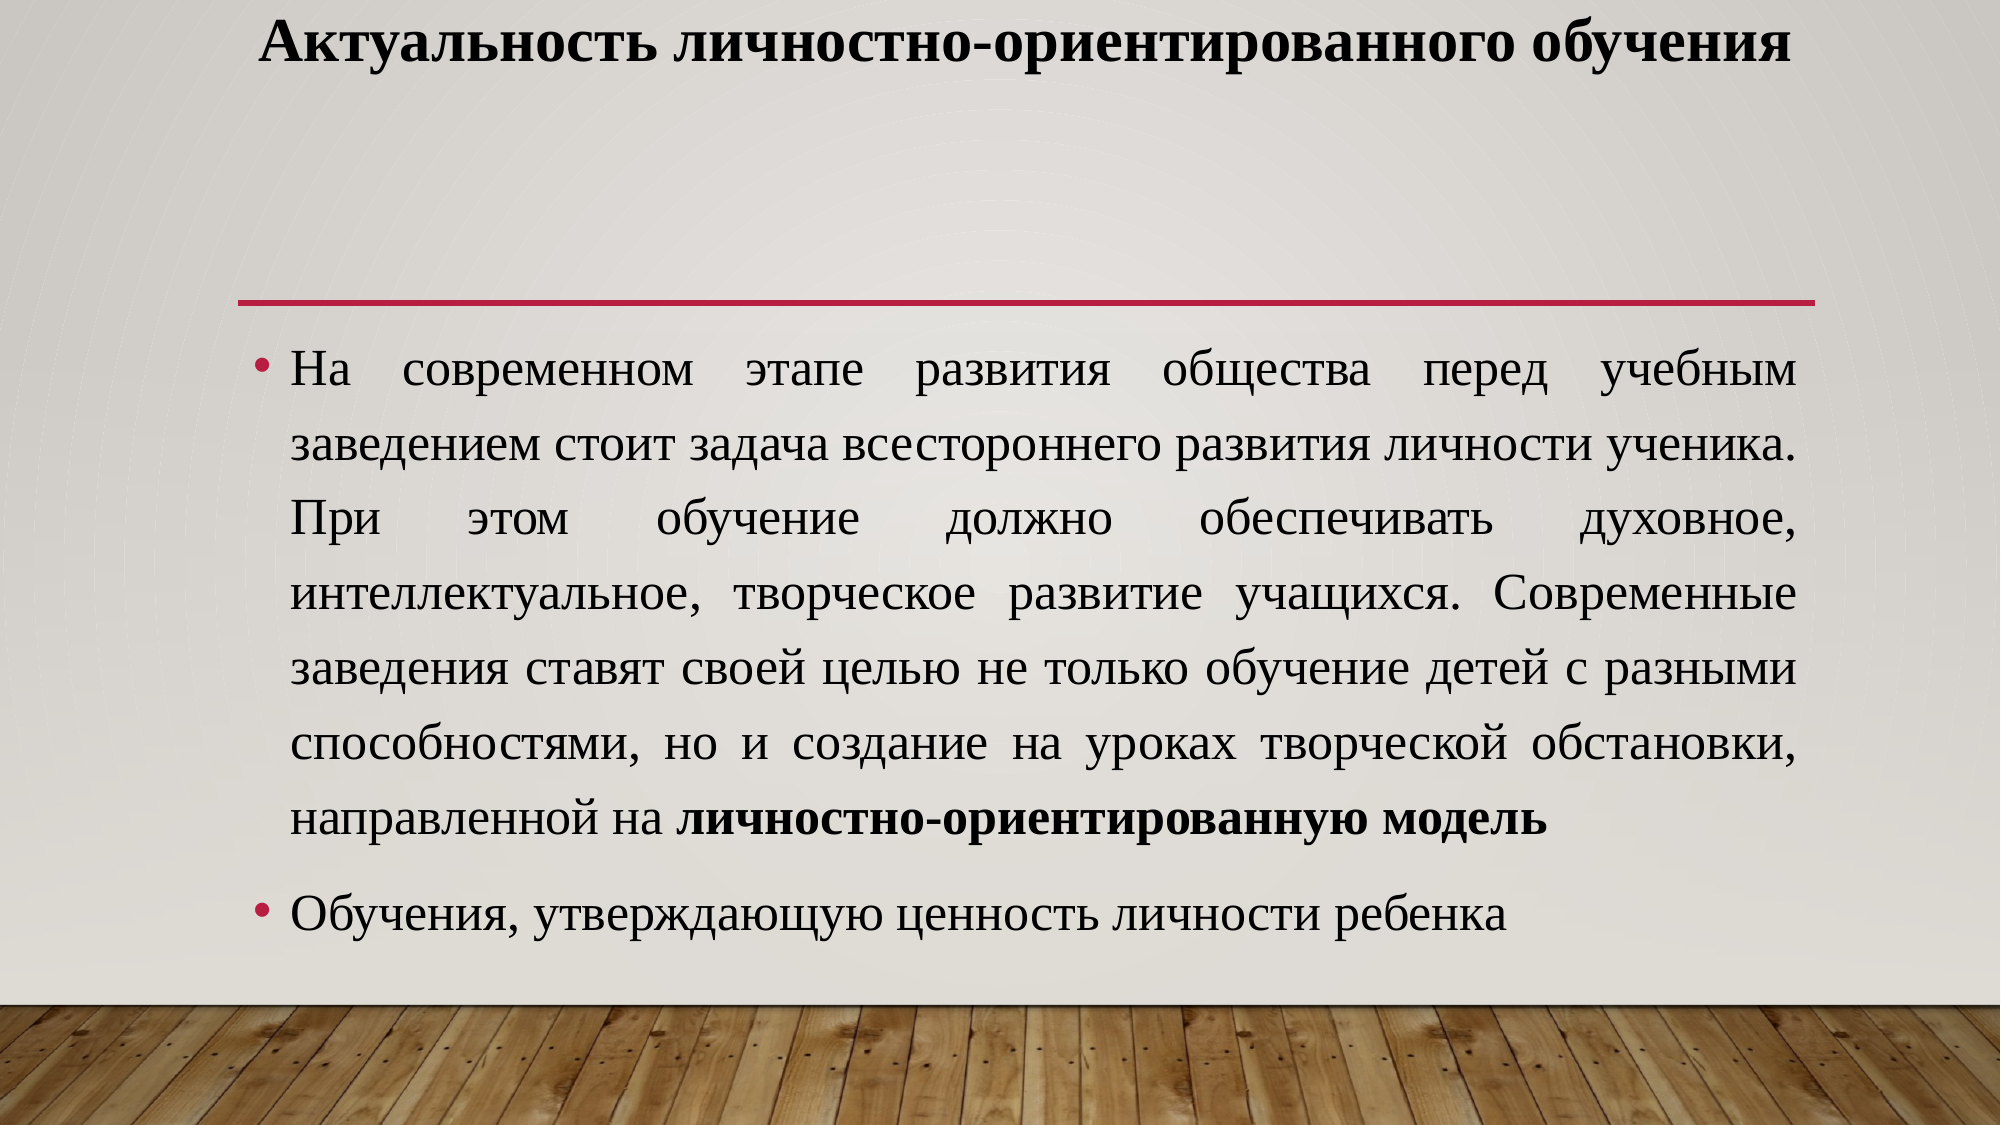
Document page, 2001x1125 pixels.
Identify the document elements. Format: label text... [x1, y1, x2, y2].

list На современном этапе развития общества перед учебным заведением стоит задача всестороннего развития личности ученика. При этом обучение должно обеспечивать духовное, интеллектуальное, творческое развитие учащихся. Современные заведения ставят своей целью не только обучение детей с разными способностями, но и создание на уроках творческой обстановки, направленной на личностно-ориентированную модель Обучения, утверждающую ценность личности ребенка [238, 313, 1814, 998]
picture [0, 1005, 2000, 1125]
title Актуальность личностно-ориентированного обучения [238, 0, 1814, 173]
